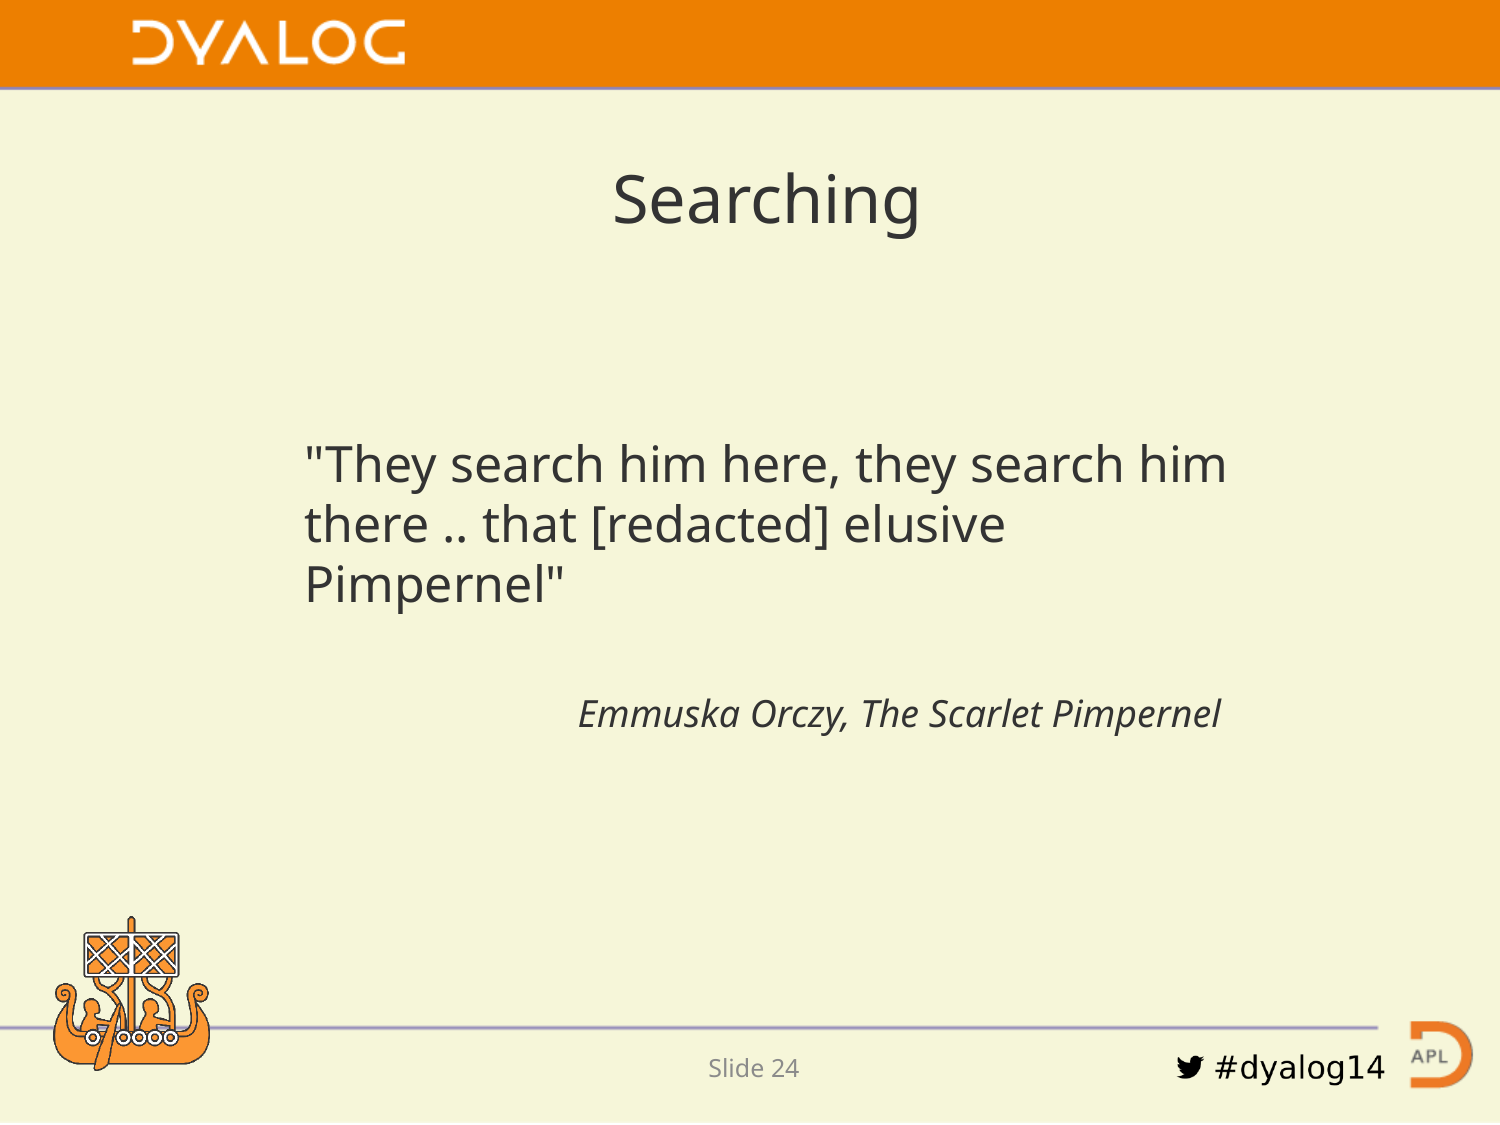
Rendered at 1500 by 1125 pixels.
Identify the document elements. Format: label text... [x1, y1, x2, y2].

picture [0, 0, 1500, 1123]
slide_number Slide 23 [585, 1039, 923, 1100]
list Searching "They search him here, they search him there .. that [redacted] elusive Pimpernel" Emmuska Orczy, The Scarlet Pimpernel [289, 149, 1247, 917]
